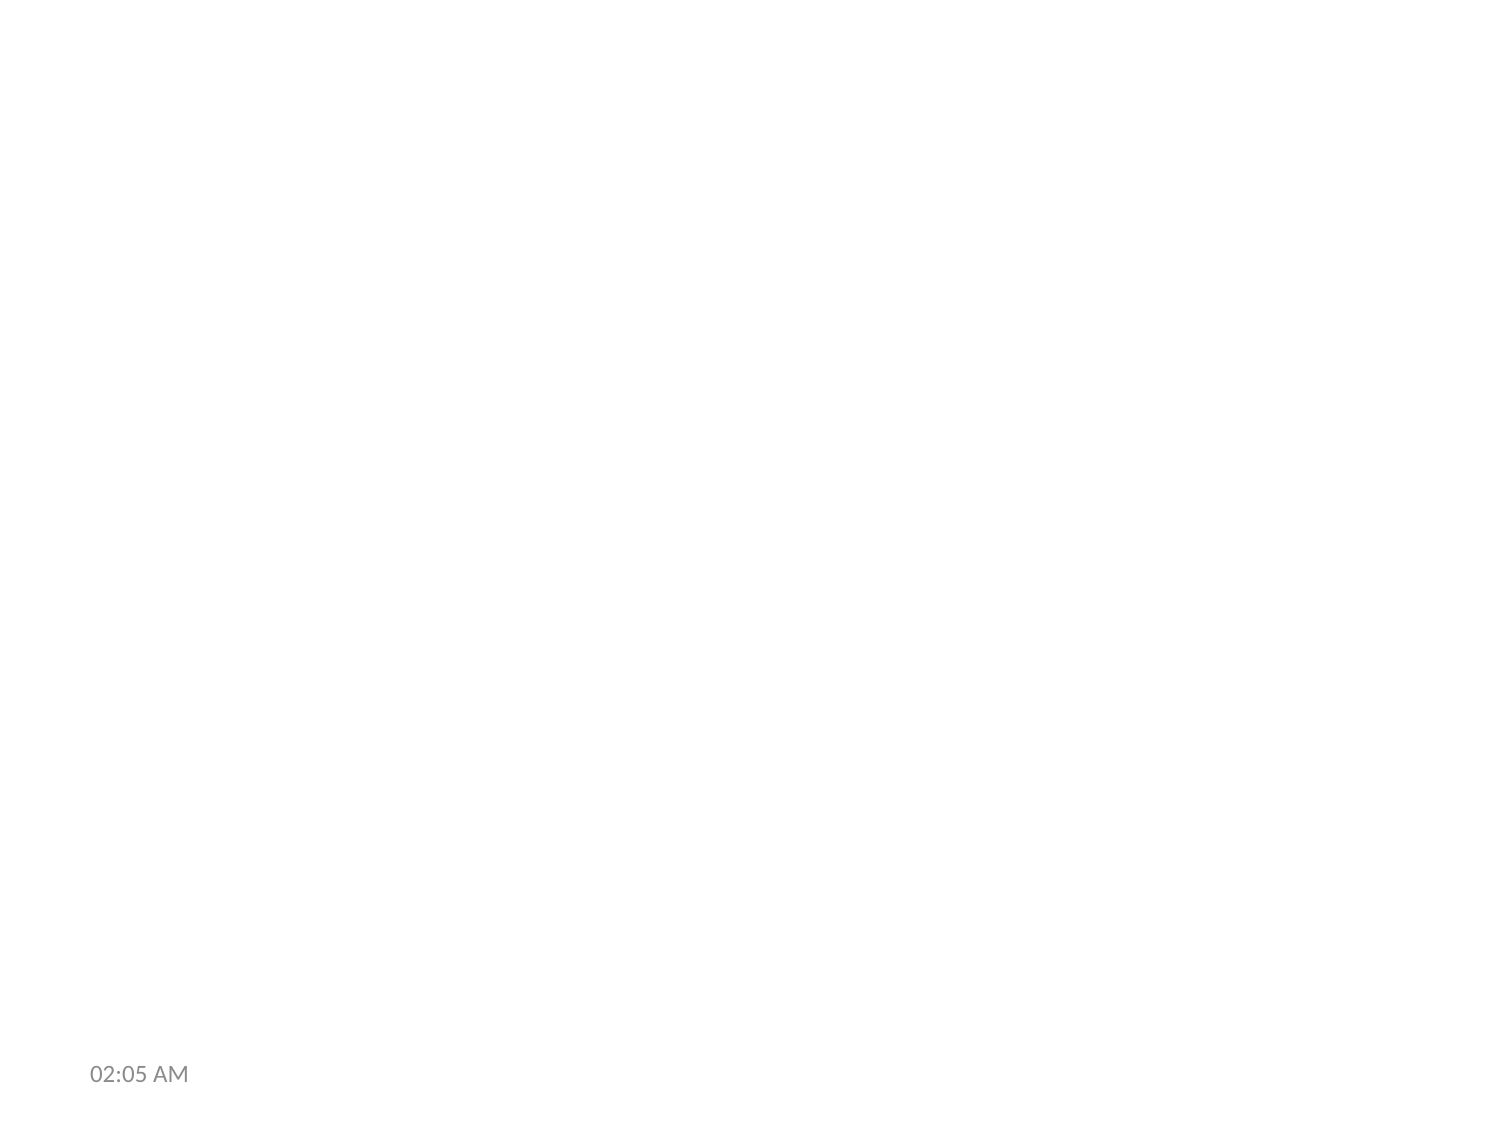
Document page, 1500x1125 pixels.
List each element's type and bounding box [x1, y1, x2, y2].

slide_number [75, 1042, 425, 1103]
